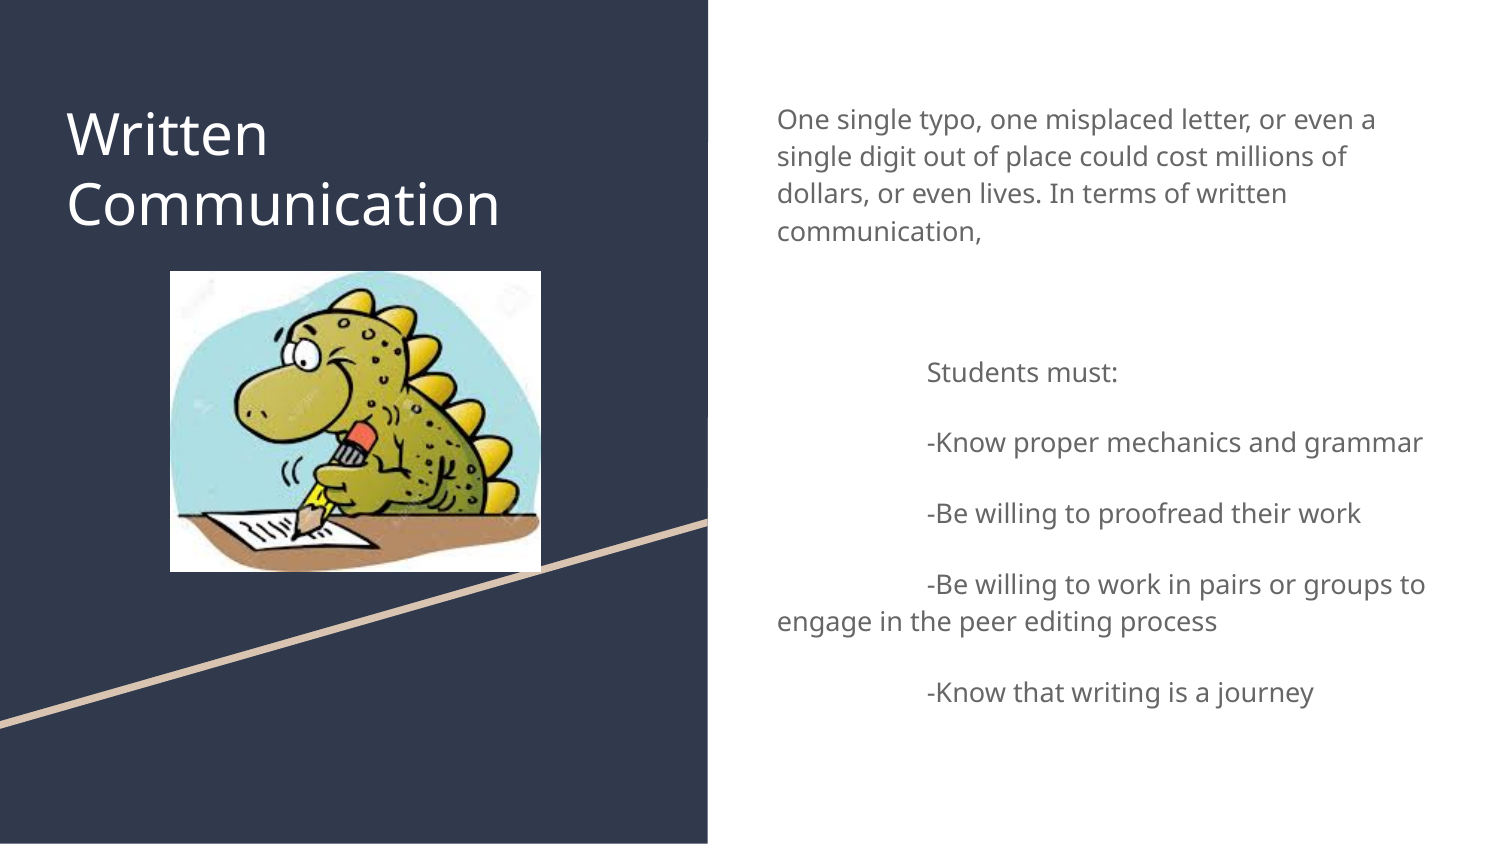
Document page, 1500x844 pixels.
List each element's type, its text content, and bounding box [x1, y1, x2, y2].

list One single typo, one misplaced letter, or even a single digit out of place could cost millions of dollars, or even lives. In terms of written communication, Students must: -Know proper mechanics and grammar -Be willing to proofread their work -Be willing to work in pairs or groups to engage in the peer editing process -Know that writing is a journey [761, 82, 1446, 755]
picture [169, 271, 541, 573]
title Written Communication [51, 82, 660, 494]
